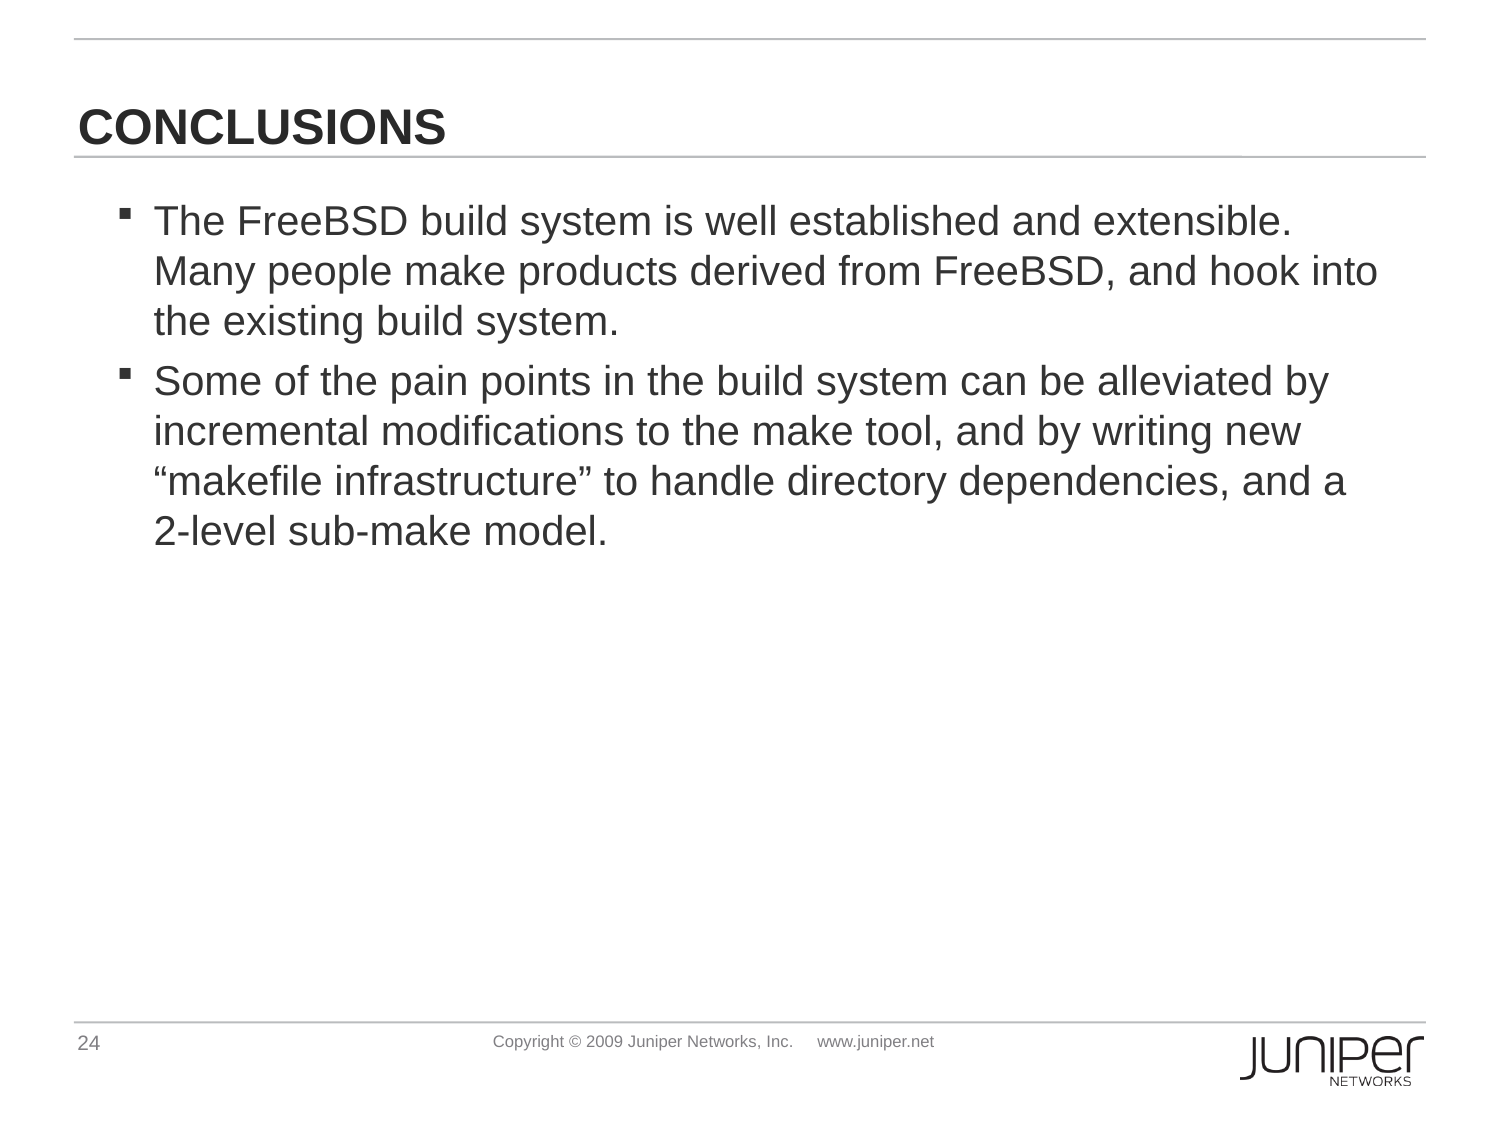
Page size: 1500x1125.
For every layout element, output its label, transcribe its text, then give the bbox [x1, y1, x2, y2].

picture [1240, 1036, 1424, 1086]
list The FreeBSD build system is well established and extensible. Many people make products derived from FreeBSD, and hook into the existing build system. Some of the pain points in the build system can be alleviated by incremental modifications to the make tool, and by writing new “makefile infrastructure” to handle directory dependencies, and a 2-level sub-make model. [60, 186, 1411, 983]
title Conclusions [77, 41, 1427, 164]
